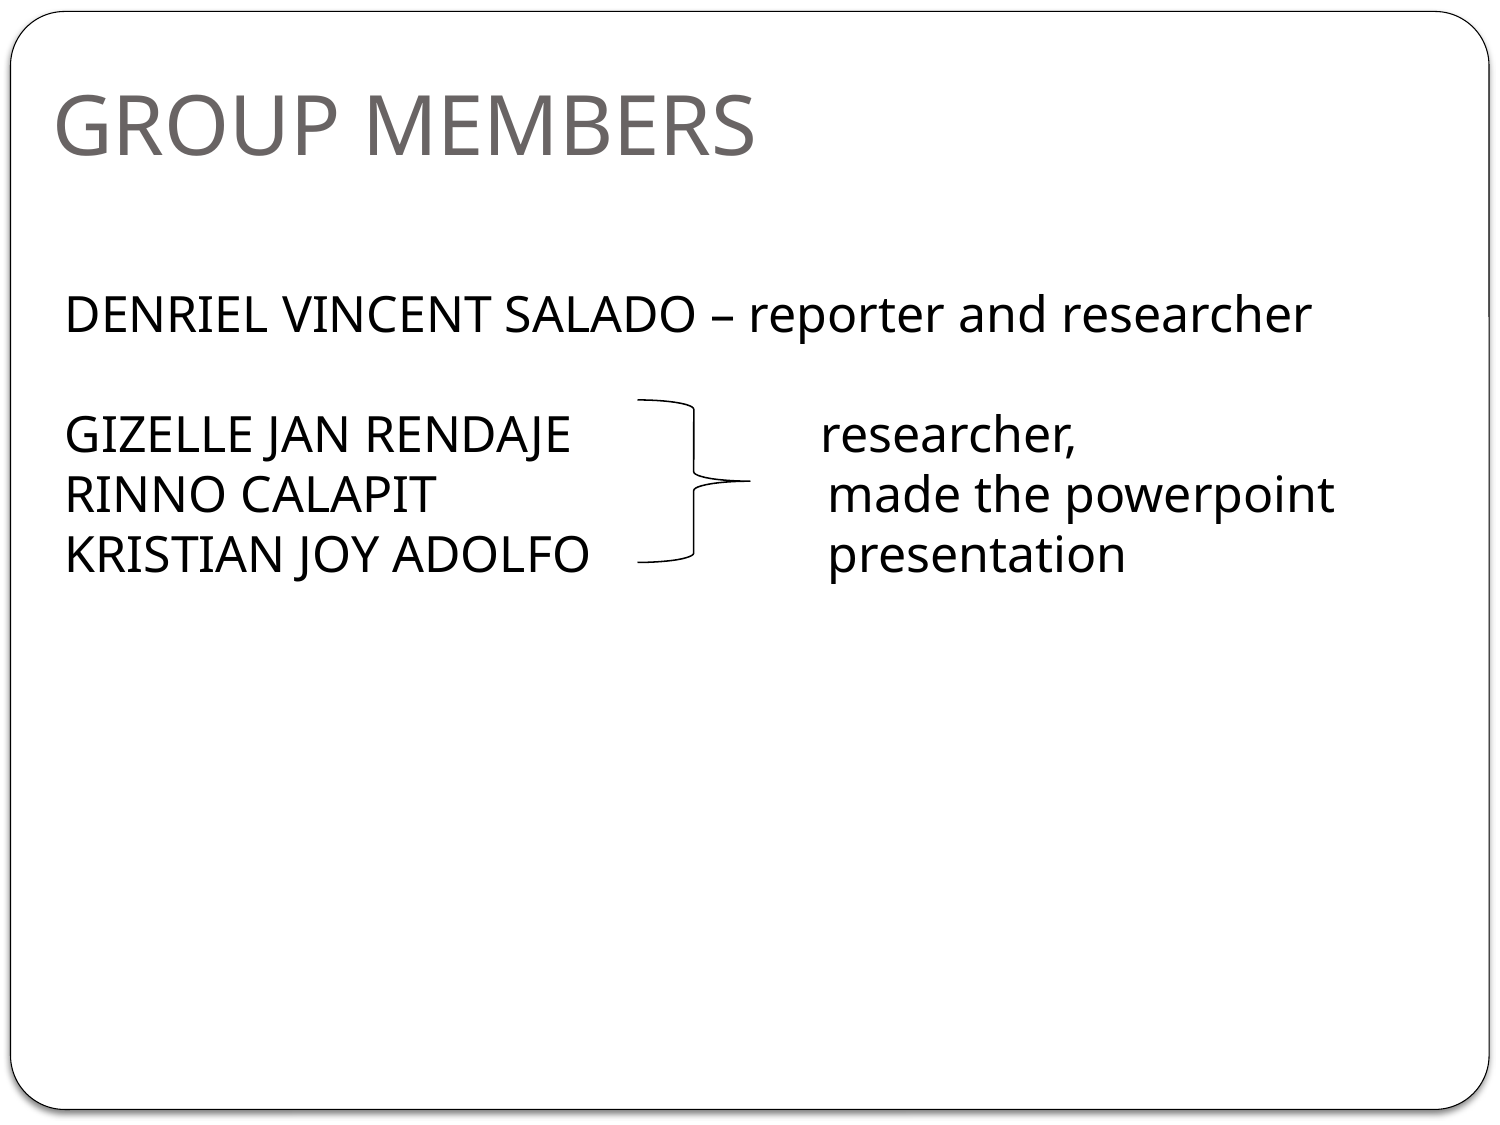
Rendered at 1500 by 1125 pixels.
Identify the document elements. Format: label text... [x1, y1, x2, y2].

text_box DENRIEL VINCENT SALADO – reporter and researcher GIZELLE JAN RENDAJE researcher, RINNO CALAPIT made the powerpoint KRISTIAN JOY ADOLFO presentation [50, 274, 1438, 590]
title GROUP MEMBERS [37, 50, 1313, 188]
text_box [637, 399, 751, 564]
